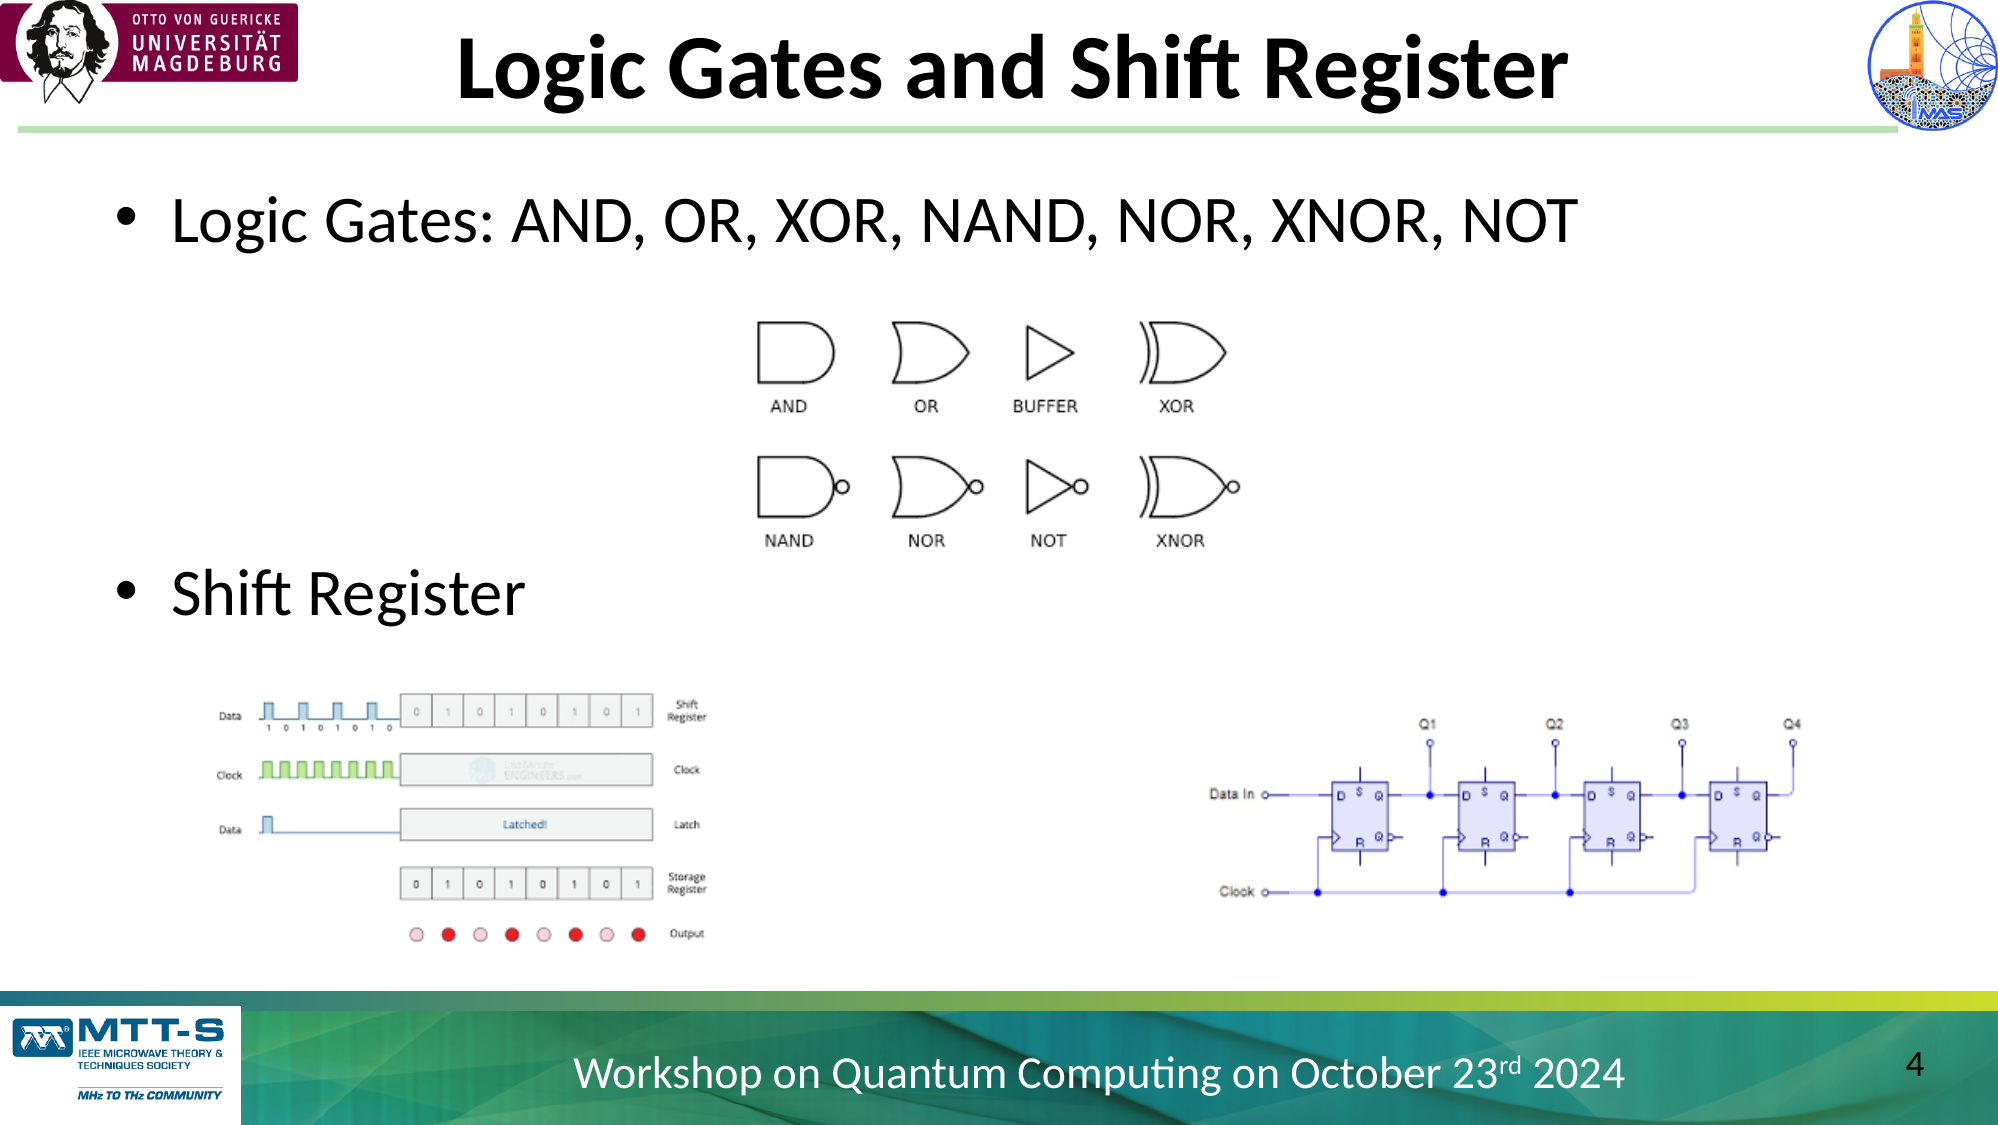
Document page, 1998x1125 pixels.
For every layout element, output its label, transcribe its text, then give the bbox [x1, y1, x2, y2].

picture [0, 0, 217, 104]
picture [1208, 715, 1811, 922]
list Logic Gates: AND, OR, XOR, NAND, NOR, XNOR, NOT Shift Register [99, 168, 1898, 982]
picture [742, 314, 1256, 556]
picture [1867, 0, 1998, 131]
picture [0, 991, 1998, 1125]
title Logic Gates and Shift Register [217, 0, 1811, 140]
picture [217, 692, 708, 945]
